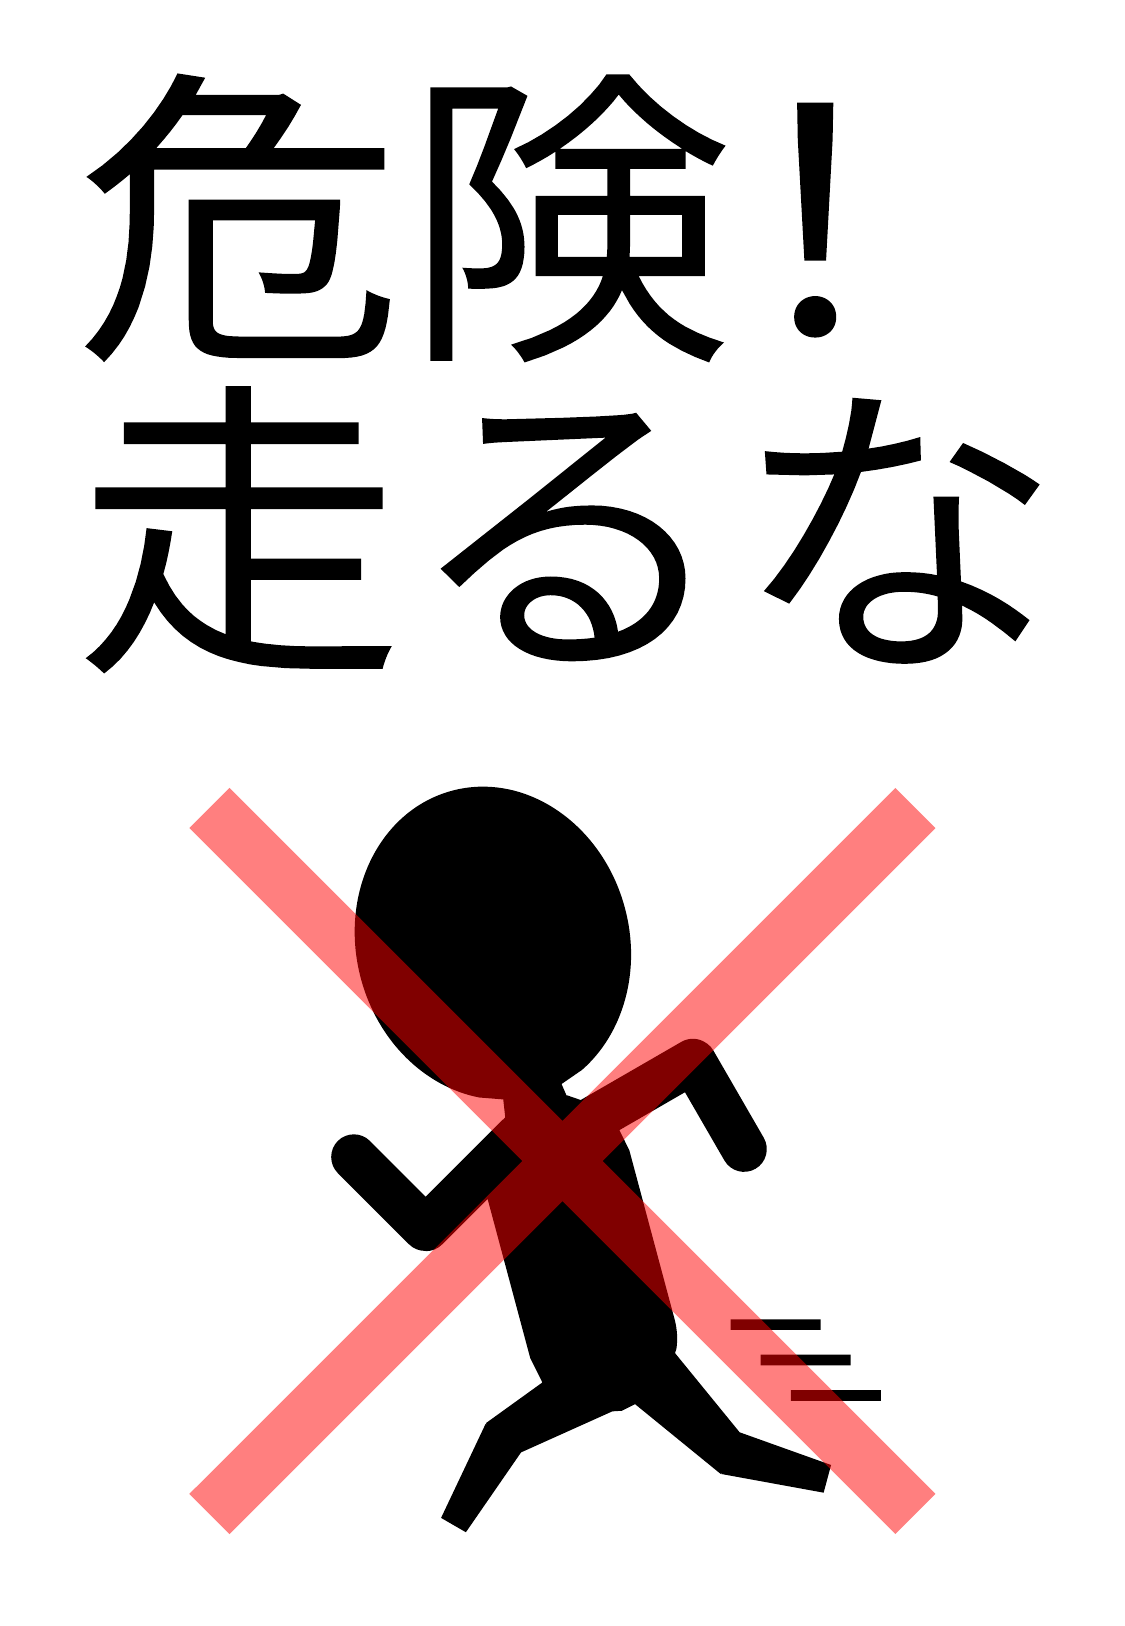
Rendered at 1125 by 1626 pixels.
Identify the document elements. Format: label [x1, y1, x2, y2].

text_box [189, 786, 936, 1535]
